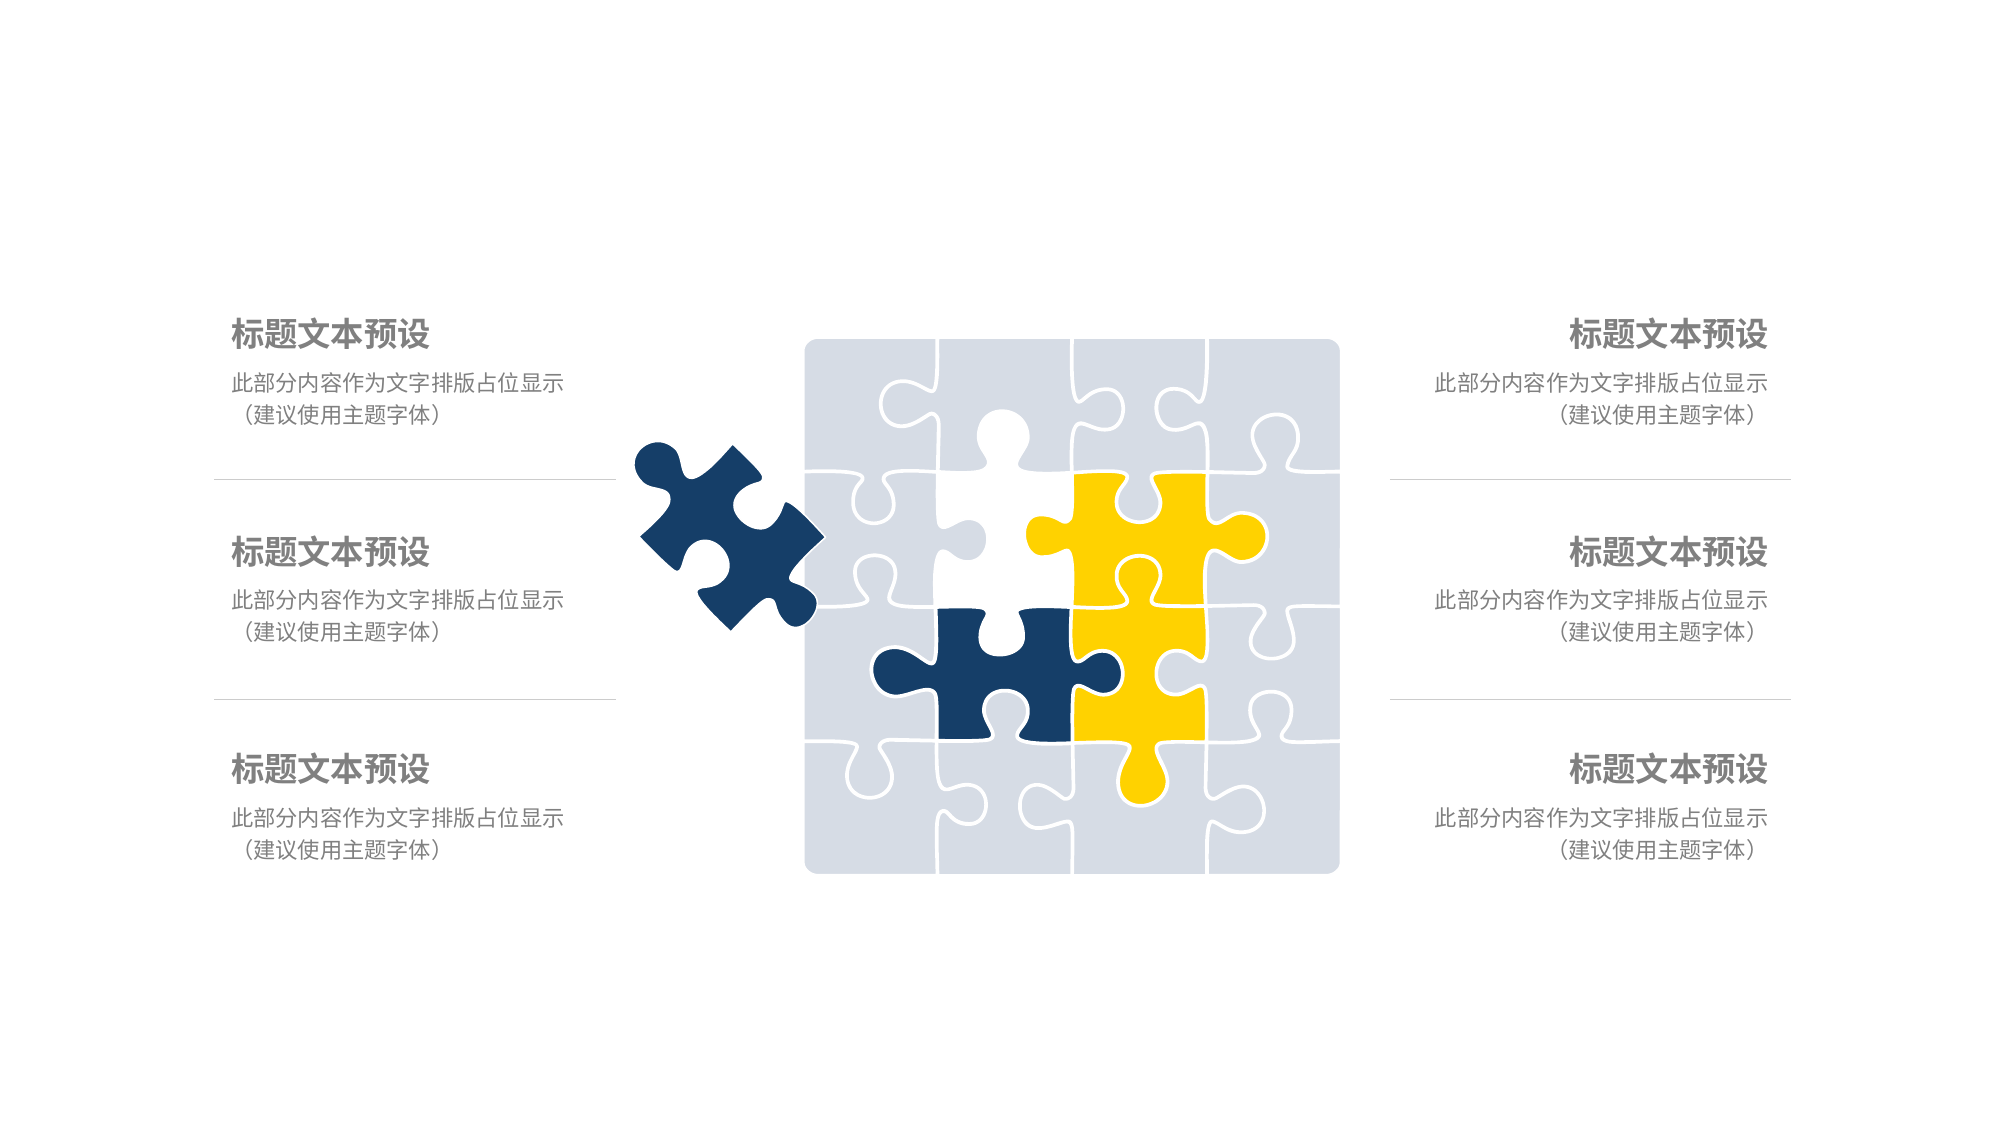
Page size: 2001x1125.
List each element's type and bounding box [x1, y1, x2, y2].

text_box [660, 441, 803, 632]
text_box [803, 338, 1340, 875]
text_box [231, 313, 660, 882]
text_box [1340, 313, 1792, 882]
text_box [214, 479, 617, 700]
